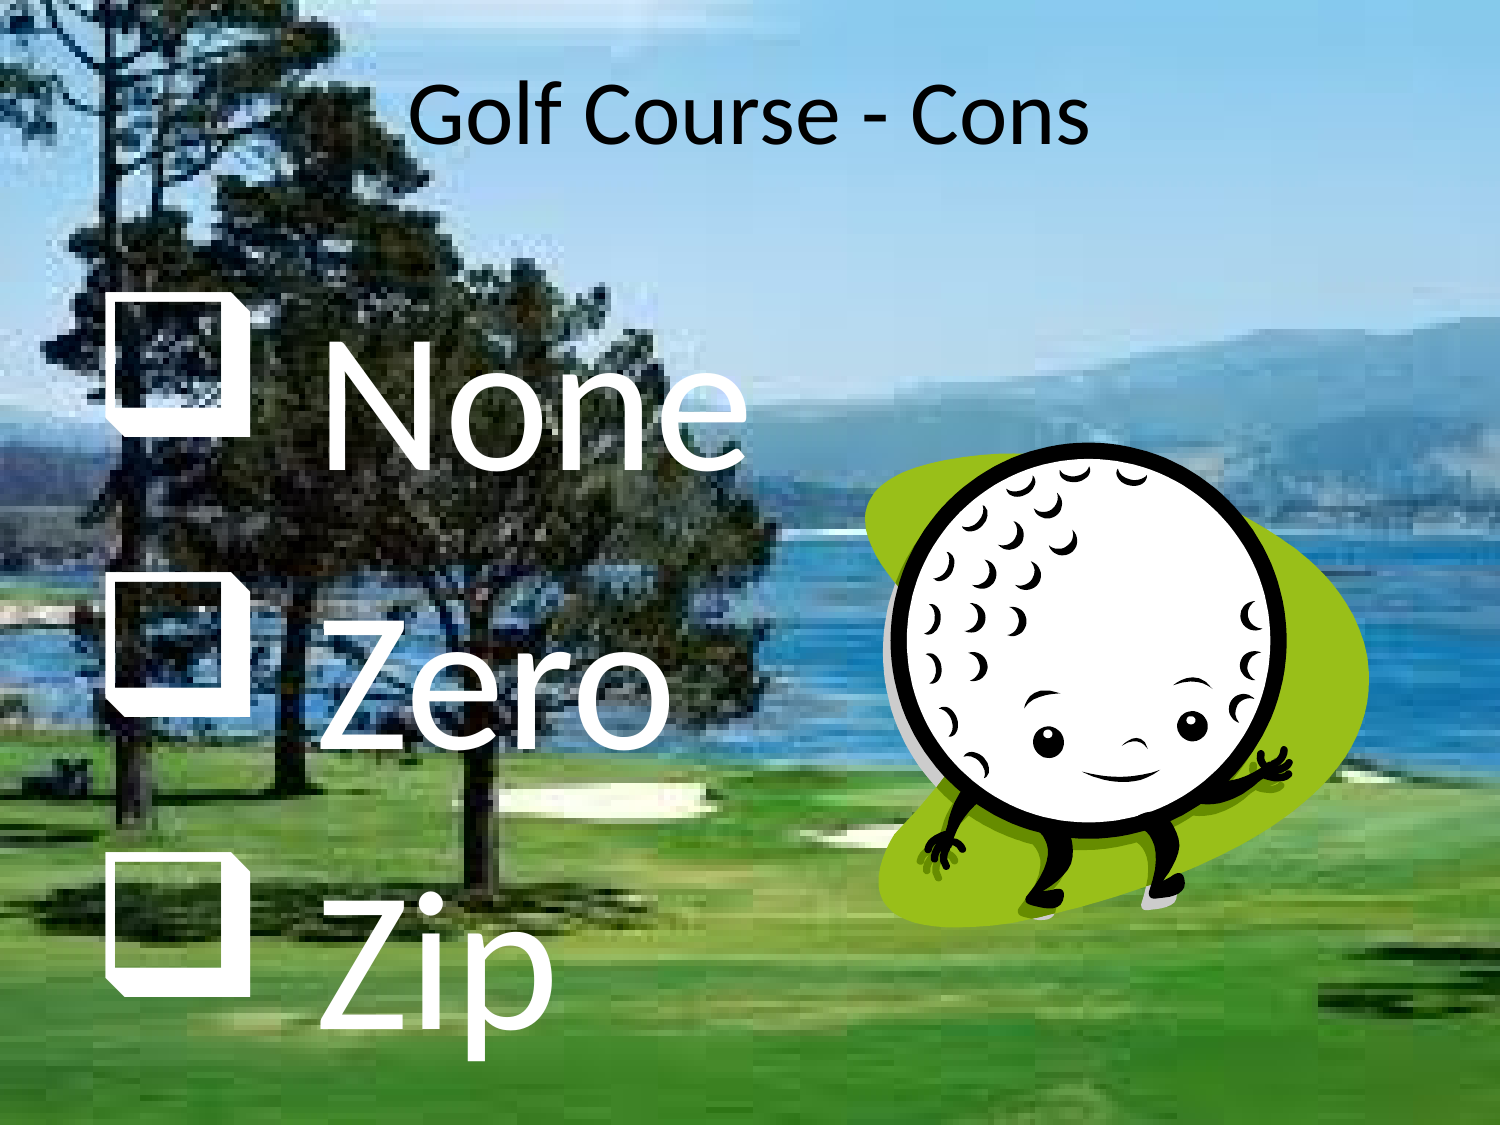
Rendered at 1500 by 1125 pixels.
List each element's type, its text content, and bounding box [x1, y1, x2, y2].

list None Zero Zip [75, 262, 1425, 1005]
title Golf Course - Cons [75, 45, 1425, 233]
picture [0, 0, 1500, 1125]
